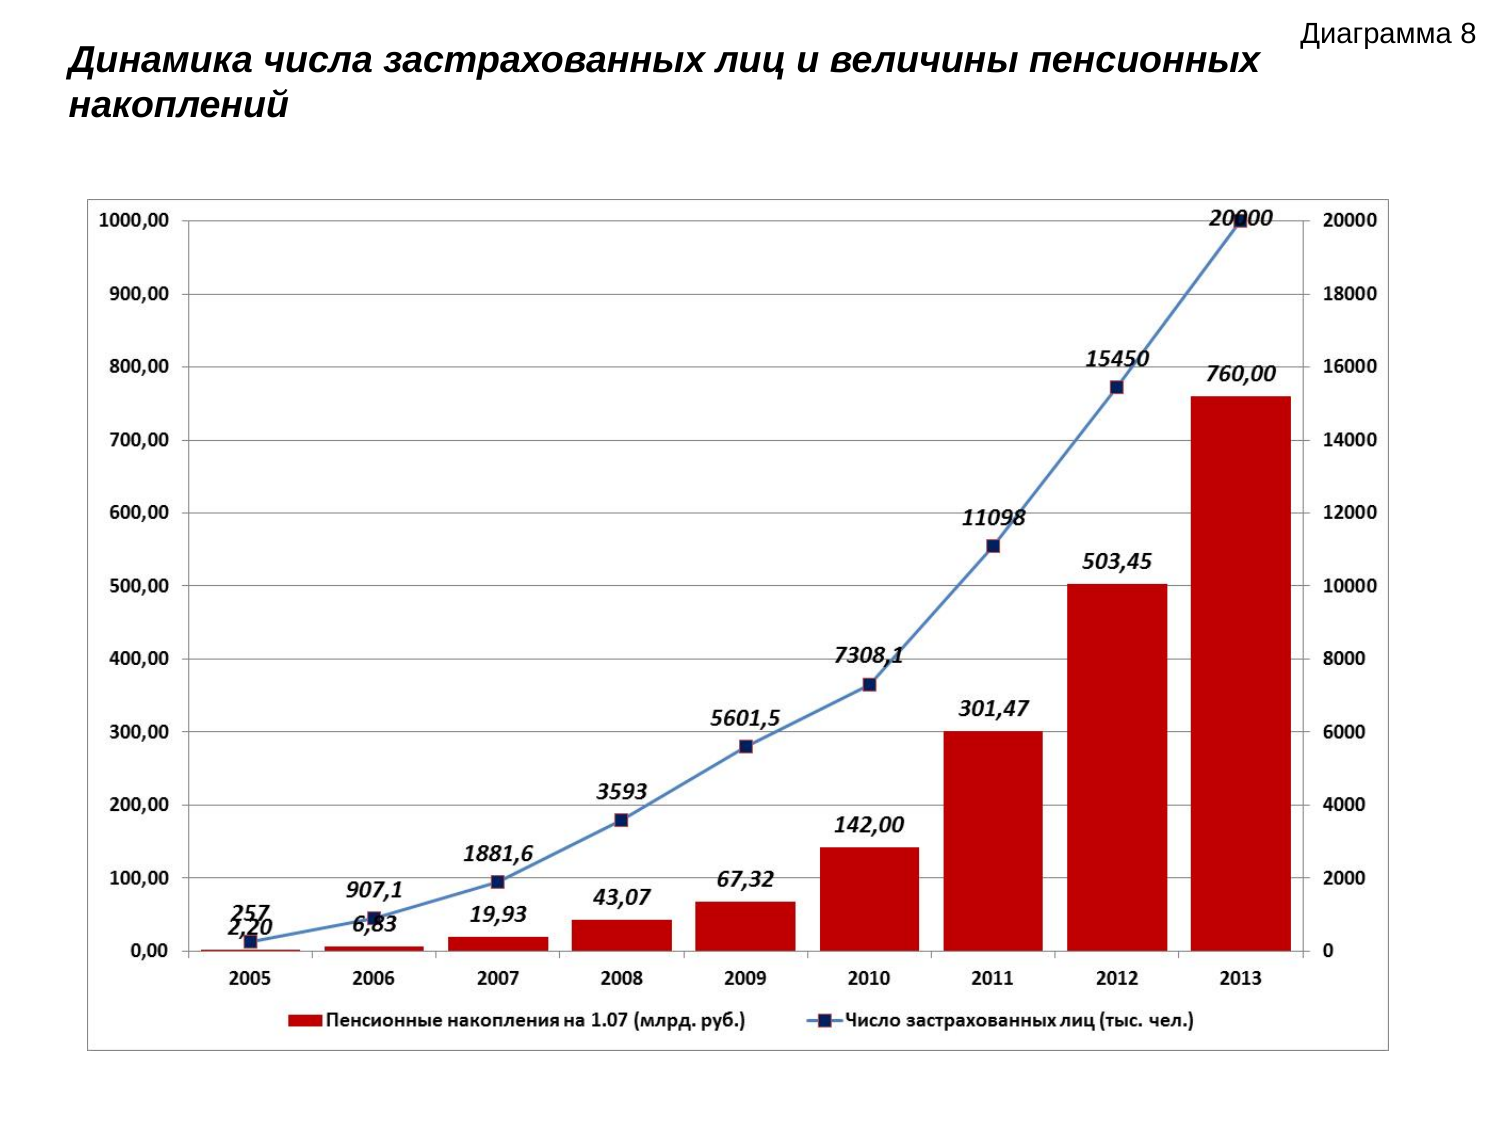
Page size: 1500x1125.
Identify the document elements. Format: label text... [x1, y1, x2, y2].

text_box Диаграмма 8 [1285, 7, 1500, 58]
text_box Динамика числа застрахованных лиц и величины пенсионных накоплений [53, 27, 1404, 133]
picture [87, 199, 1389, 1051]
